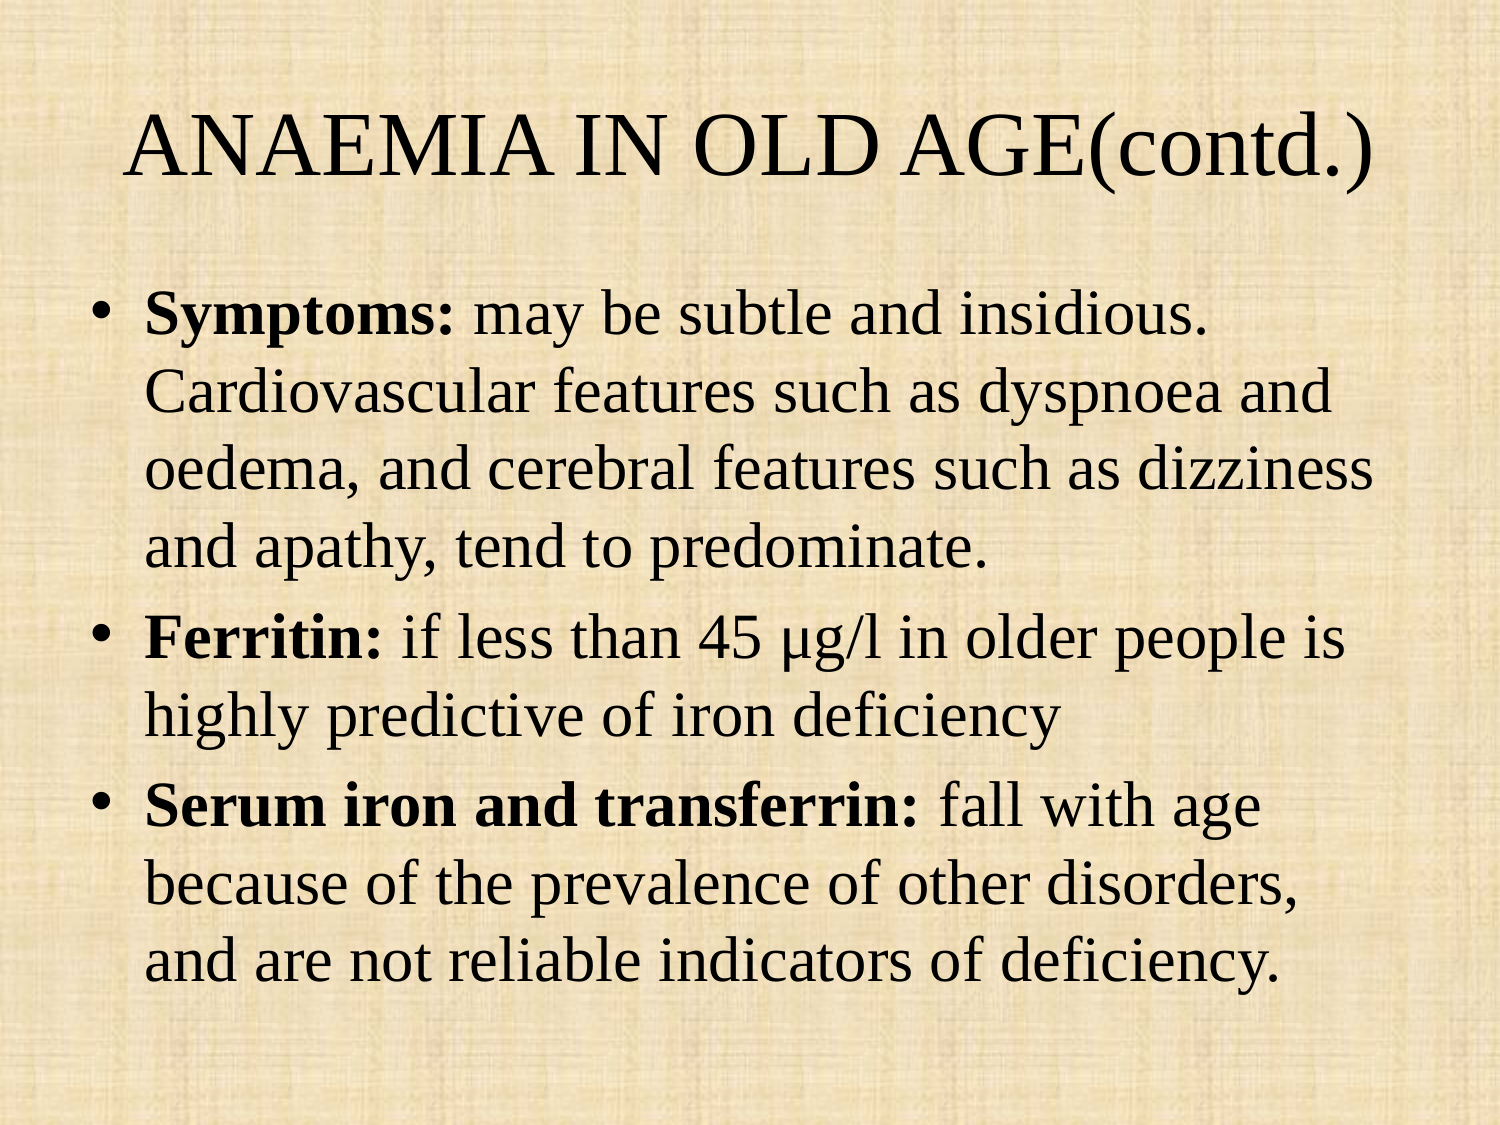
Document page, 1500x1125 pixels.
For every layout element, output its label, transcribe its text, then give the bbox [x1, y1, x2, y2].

title ANAEMIA IN OLD AGE(contd.) [75, 45, 1425, 233]
list Symptoms: may be subtle and insidious. Cardiovascular features such as dyspnoea and oedema, and cerebral features such as dizziness and apathy, tend to predominate. Ferritin: if less than 45 μg/l in older people is highly predictive of iron deficiency Serum iron and transferrin: fall with age because of the prevalence of other disorders, and are not reliable indicators of deficiency. [75, 262, 1425, 1005]
